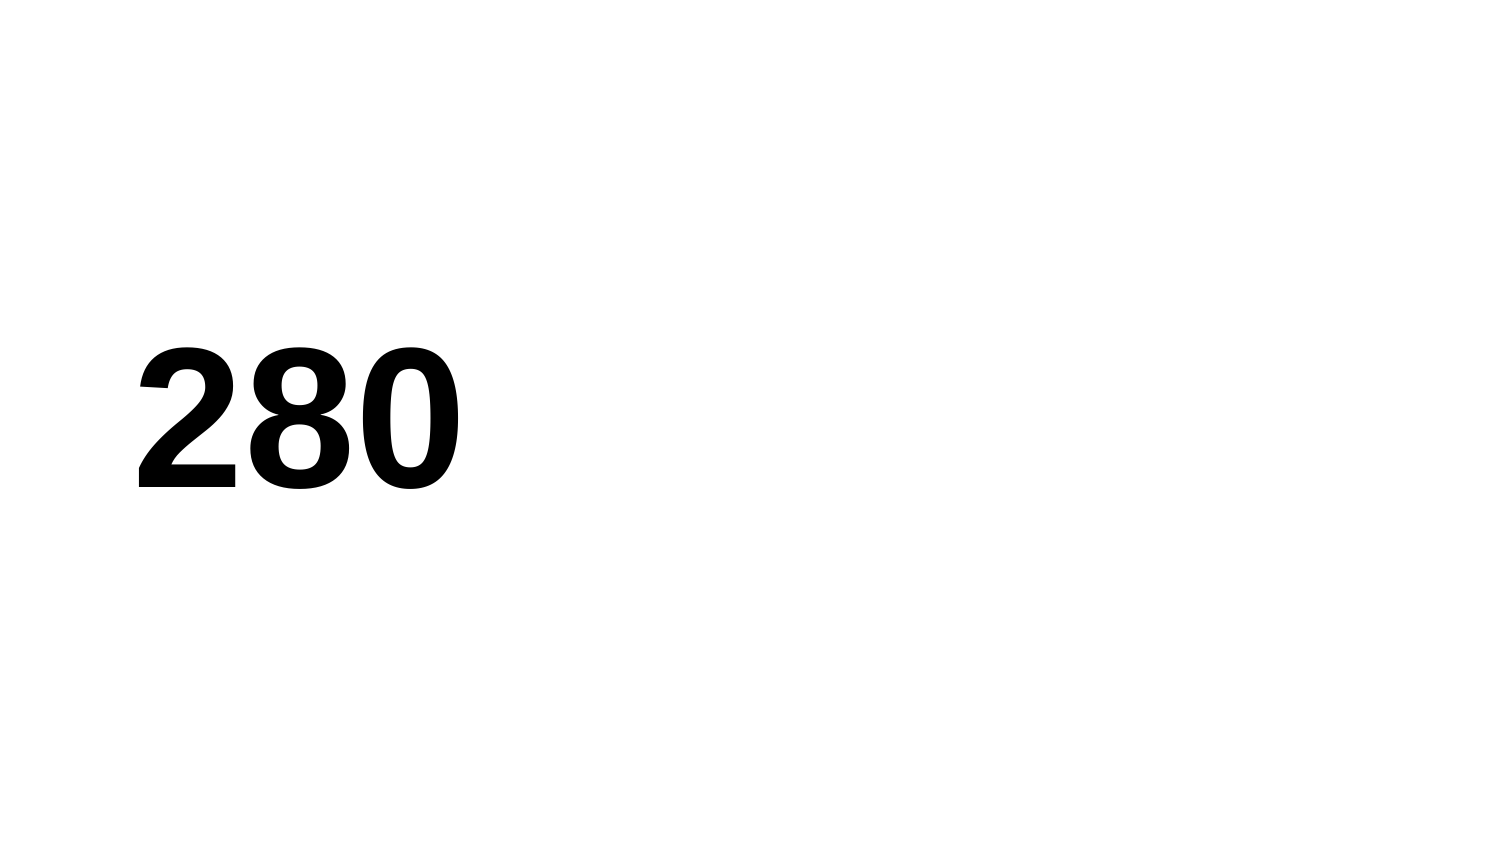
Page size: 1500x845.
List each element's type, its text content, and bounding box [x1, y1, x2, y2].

text_box 280 [132, 295, 969, 520]
